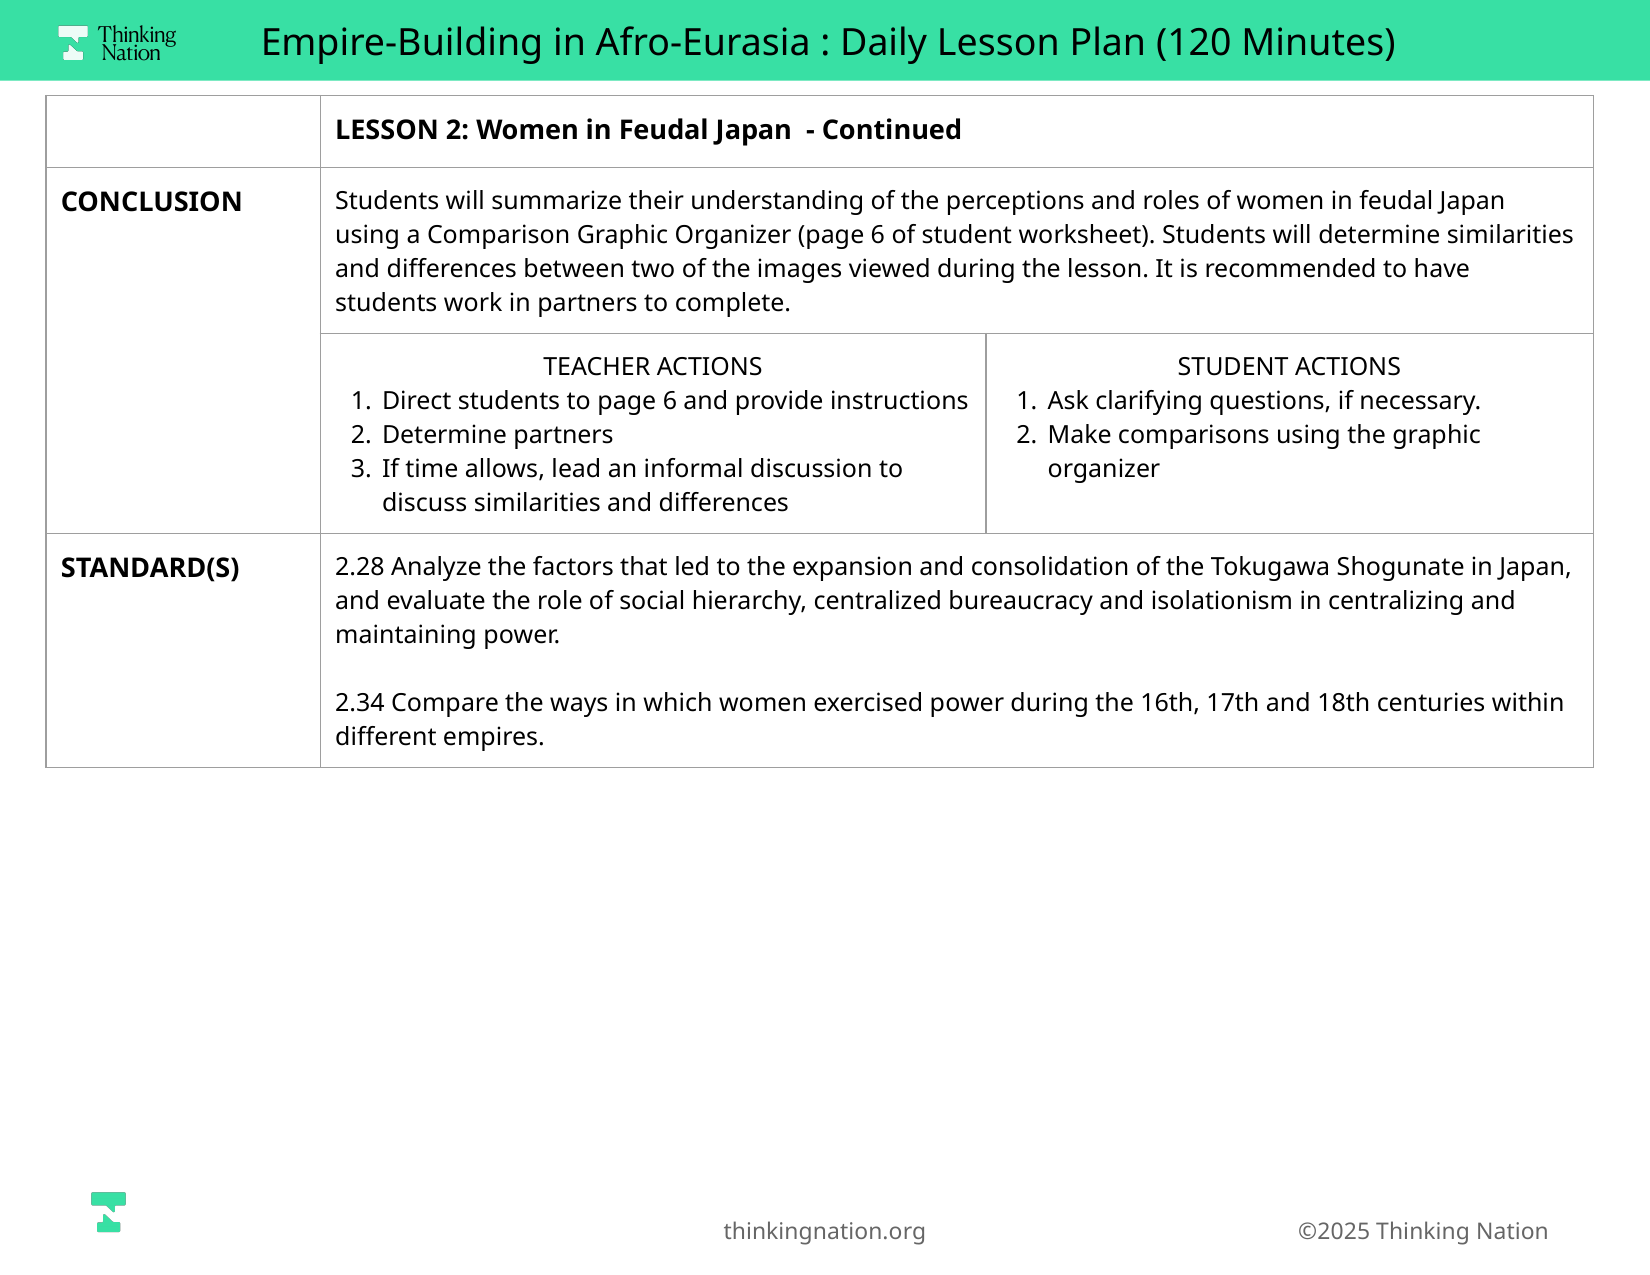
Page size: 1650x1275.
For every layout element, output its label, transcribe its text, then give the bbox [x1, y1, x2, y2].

table_cell Students will summarize their understanding of the perceptions and roles of women in feudal Japan using a Comparison Graphic Organizer (page 6 of student worksheet). Students will determine similarities and differences between two of the images viewed during the lesson. It is recommended to have students work in partners to complete. [321, 168, 1593, 333]
picture [45, 14, 180, 85]
table_cell 2.28 Analyze the factors that led to the expansion and consolidation of the Tokugawa Shogunate in Japan, and evaluate the role of social hierarchy, centralized bureaucracy and isolationism in centralizing and maintaining power. 2.34 Compare the ways in which women exercised power during the 16th, 17th and 18th centuries within different empires. [321, 534, 1593, 767]
table_header LESSON 2: Women in Feudal Japan - Continued [321, 96, 1593, 167]
table_cell TEACHER ACTIONS Direct students to page 6 and provide instructions Determine partners If time allows, lead an informal discussion to discuss similarities and differences [321, 334, 985, 533]
table_header [47, 96, 320, 167]
text_box thinkingnation.org [629, 1200, 1021, 1240]
table_cell STANDARD(S) [47, 534, 320, 767]
text_box ©2025 Thinking Nation [1174, 1200, 1566, 1240]
text_box Empire-Building in Afro-Eurasia : Daily Lesson Plan (120 Minutes) [0, 0, 1650, 81]
picture [80, 1184, 136, 1240]
table_cell STUDENT ACTIONS Ask clarifying questions, if necessary. Make comparisons using the graphic organizer [987, 334, 1593, 533]
table_cell CONCLUSION [47, 168, 320, 533]
